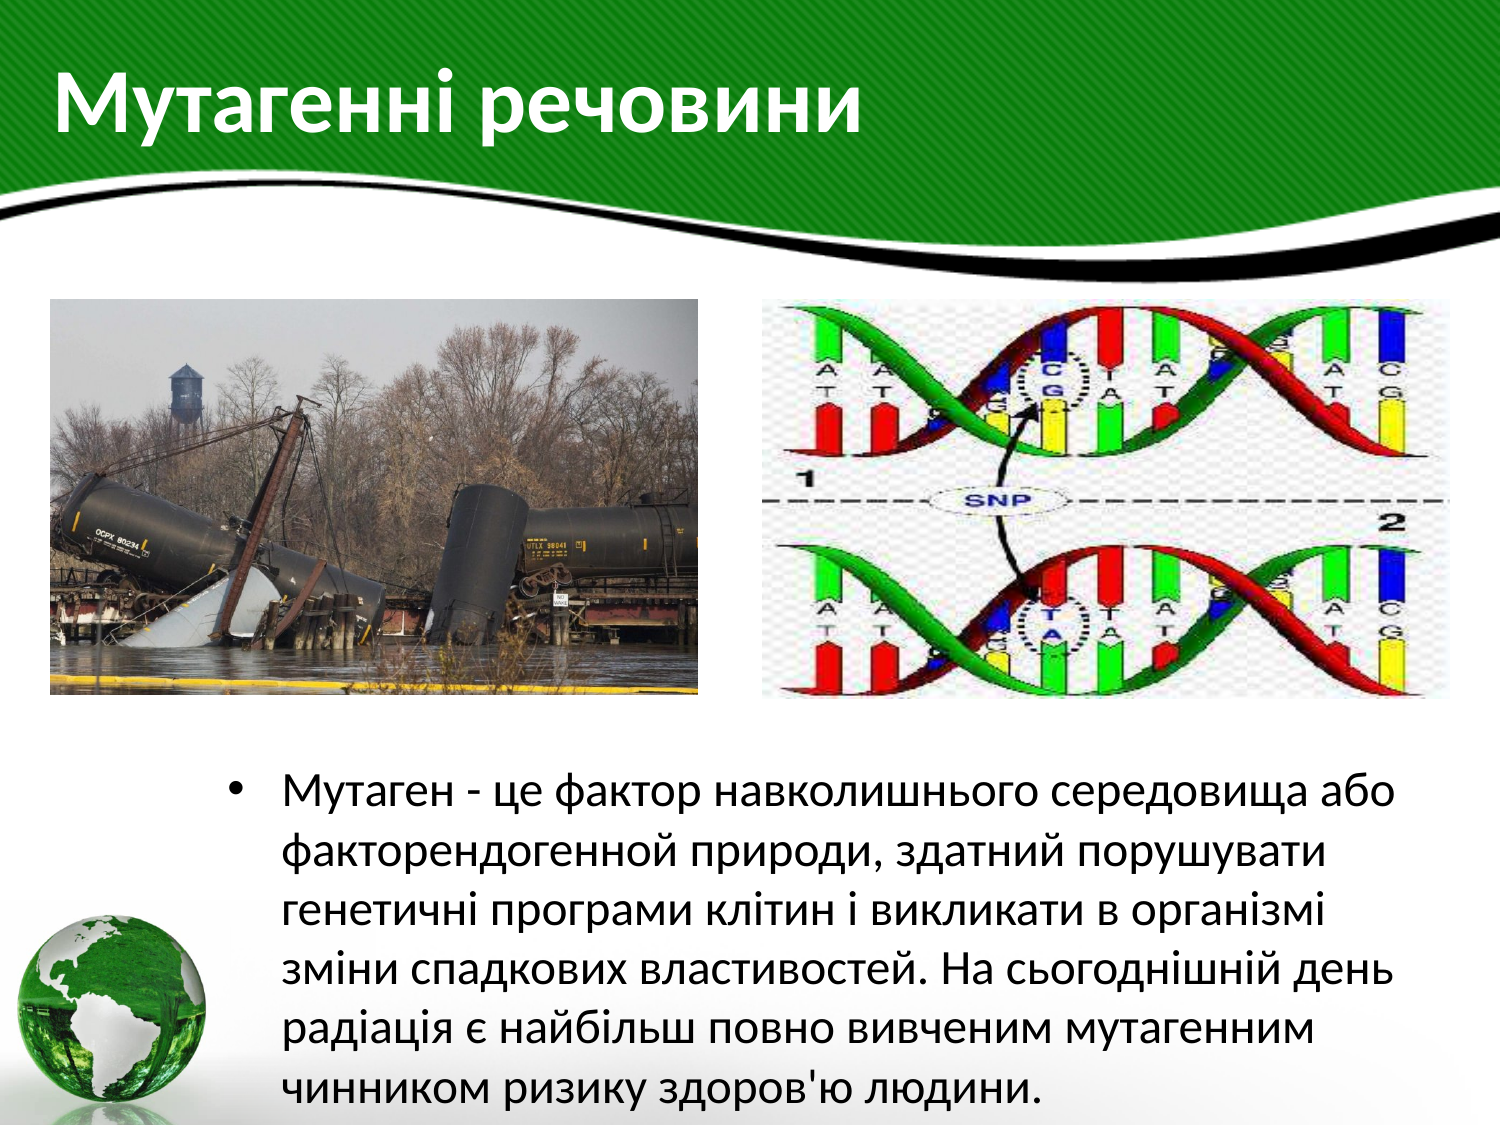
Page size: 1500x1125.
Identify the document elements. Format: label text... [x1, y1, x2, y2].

picture [0, 0, 1500, 1125]
list Мутаген - це фактор навколишнього середовища або факторендогенной природи, здатний порушувати генетичні програми клітин і викликати в організмі зміни спадкових властивостей. На сьогоднішній день радіація є найбільш повно вивченим мутагенним чинником ризику здоров'ю людини. [212, 749, 1463, 1125]
title Мутагенні речовини [37, 8, 1463, 183]
